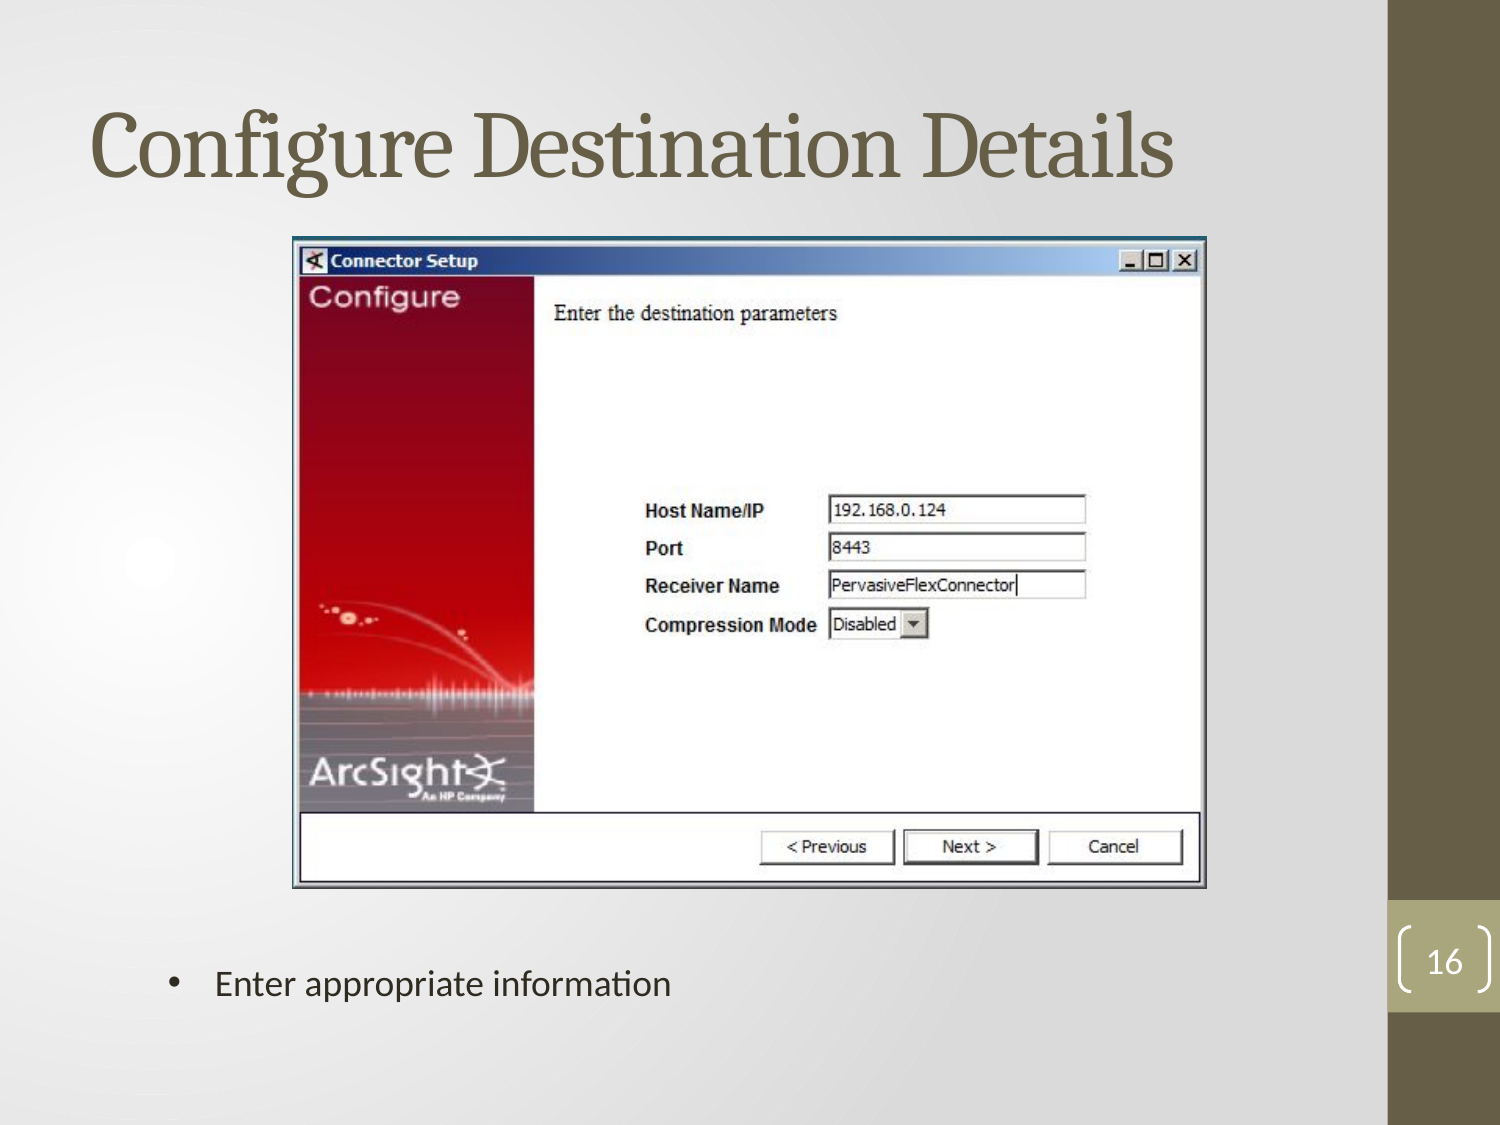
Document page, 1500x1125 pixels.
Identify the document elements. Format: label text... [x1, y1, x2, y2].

picture [292, 236, 1208, 889]
slide_number 16 [1397, 925, 1492, 994]
title Configure Destination Details [75, 45, 1325, 233]
text_box Enter appropriate information [153, 951, 688, 1012]
